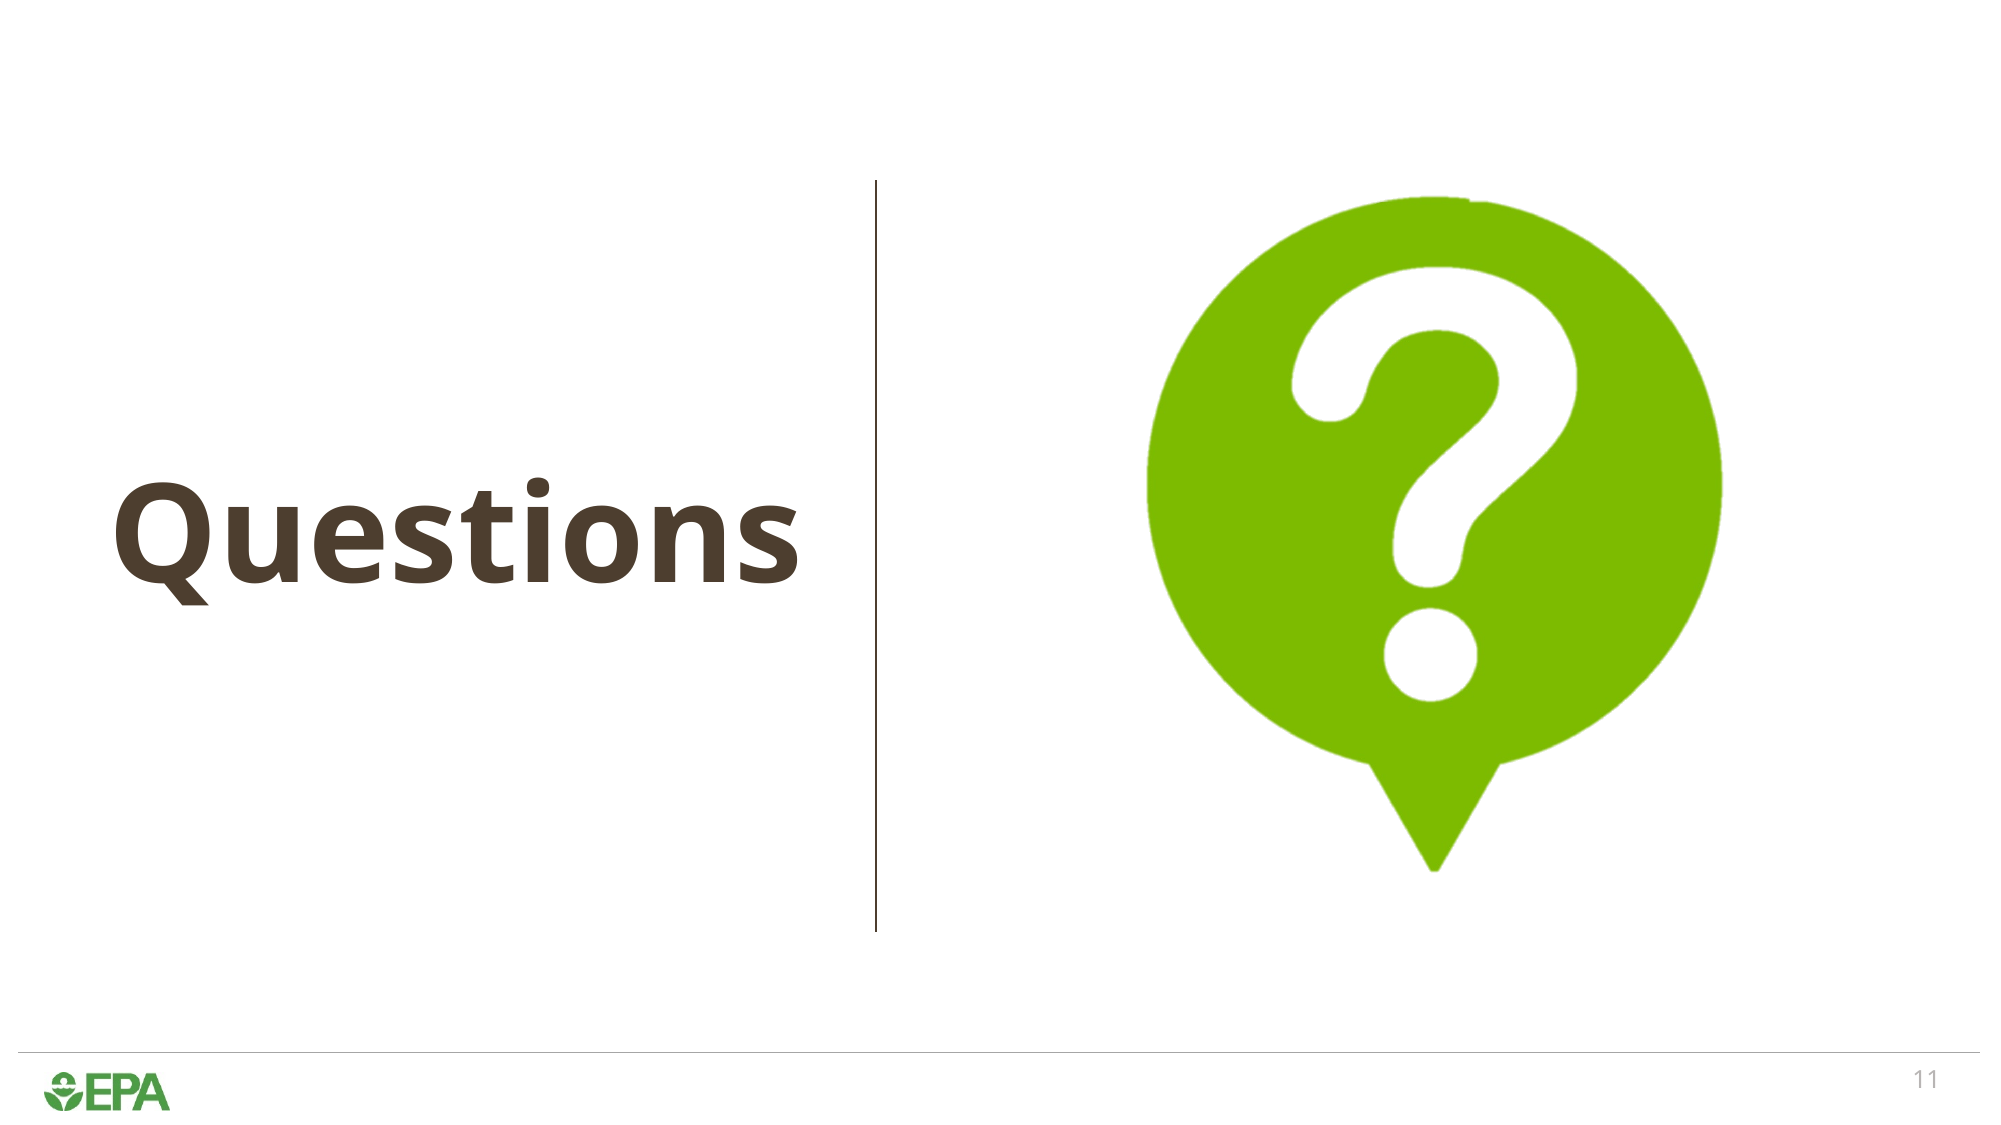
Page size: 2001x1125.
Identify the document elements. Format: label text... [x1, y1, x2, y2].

picture [44, 1072, 170, 1111]
title Questions [36, 430, 876, 625]
slide_number 11 [1505, 1050, 1956, 1111]
picture [1015, 118, 1853, 956]
